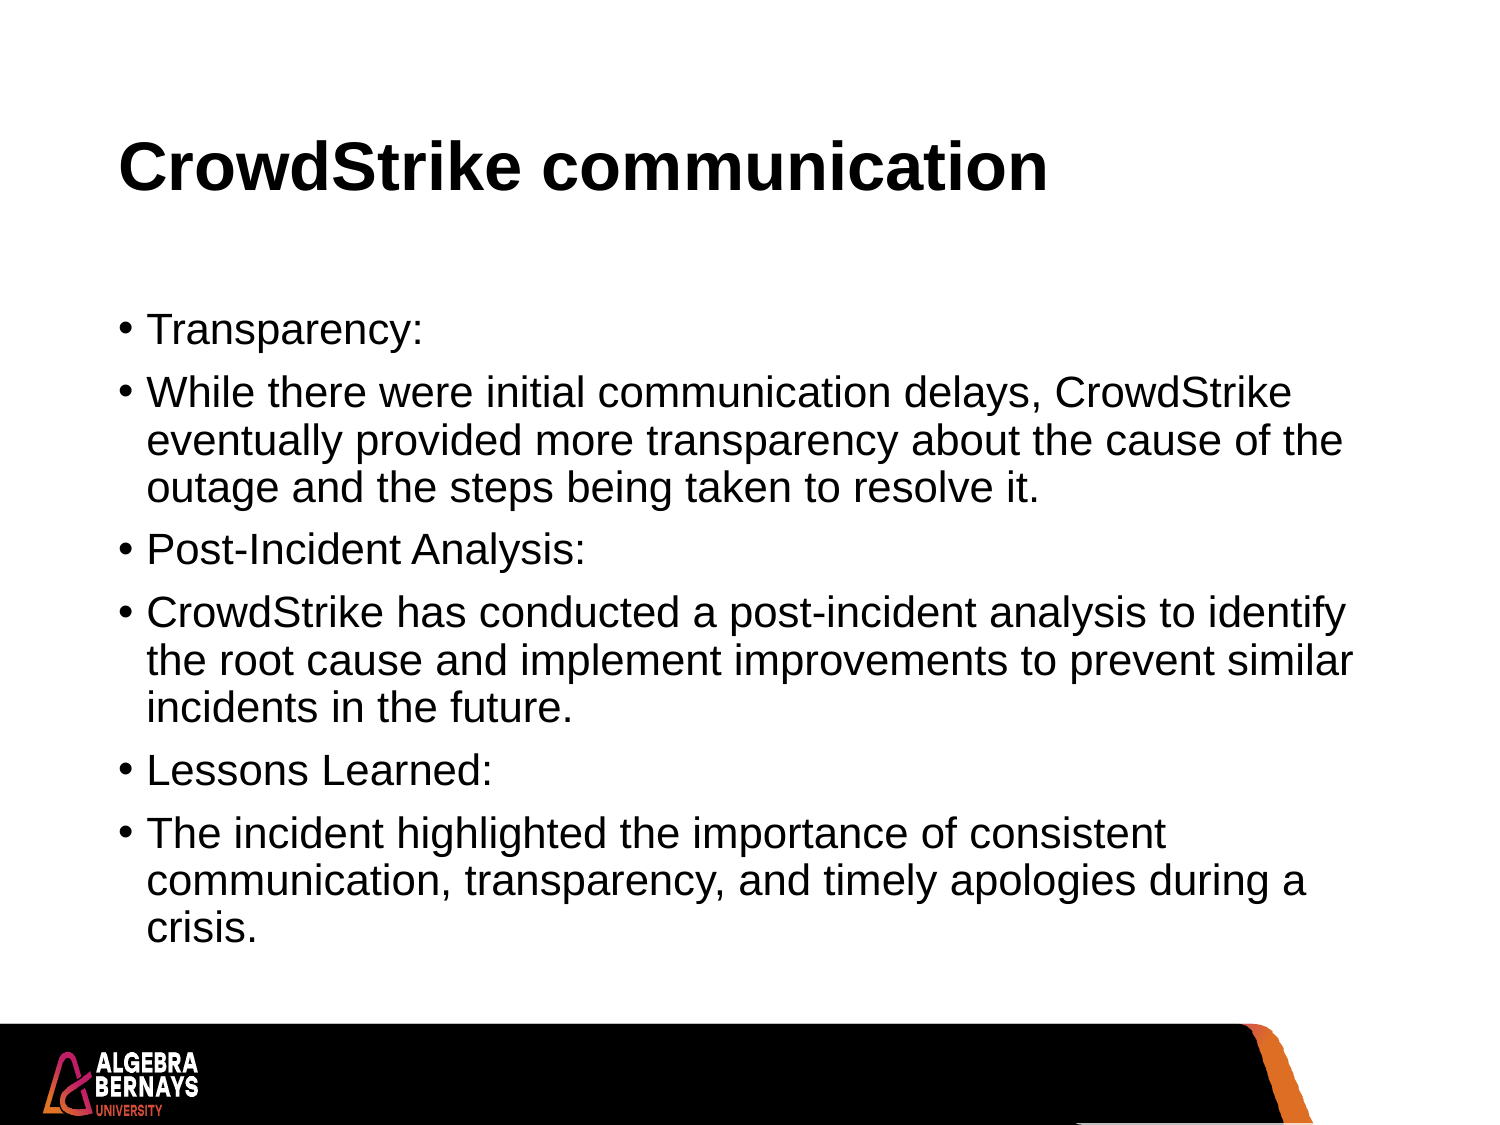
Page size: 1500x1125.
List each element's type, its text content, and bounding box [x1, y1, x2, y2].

title CrowdStrike communication [103, 59, 1397, 278]
picture [0, 1023, 1468, 1125]
list Transparency: While there were initial communication delays, CrowdStrike eventually provided more transparency about the cause of the outage and the steps being taken to resolve it. Post-Incident Analysis: CrowdStrike has conducted a post-incident analysis to identify the root cause and implement improvements to prevent similar incidents in the future. Lessons Learned: The incident highlighted the importance of consistent communication, transparency, and timely apologies during a crisis. [103, 299, 1397, 1014]
